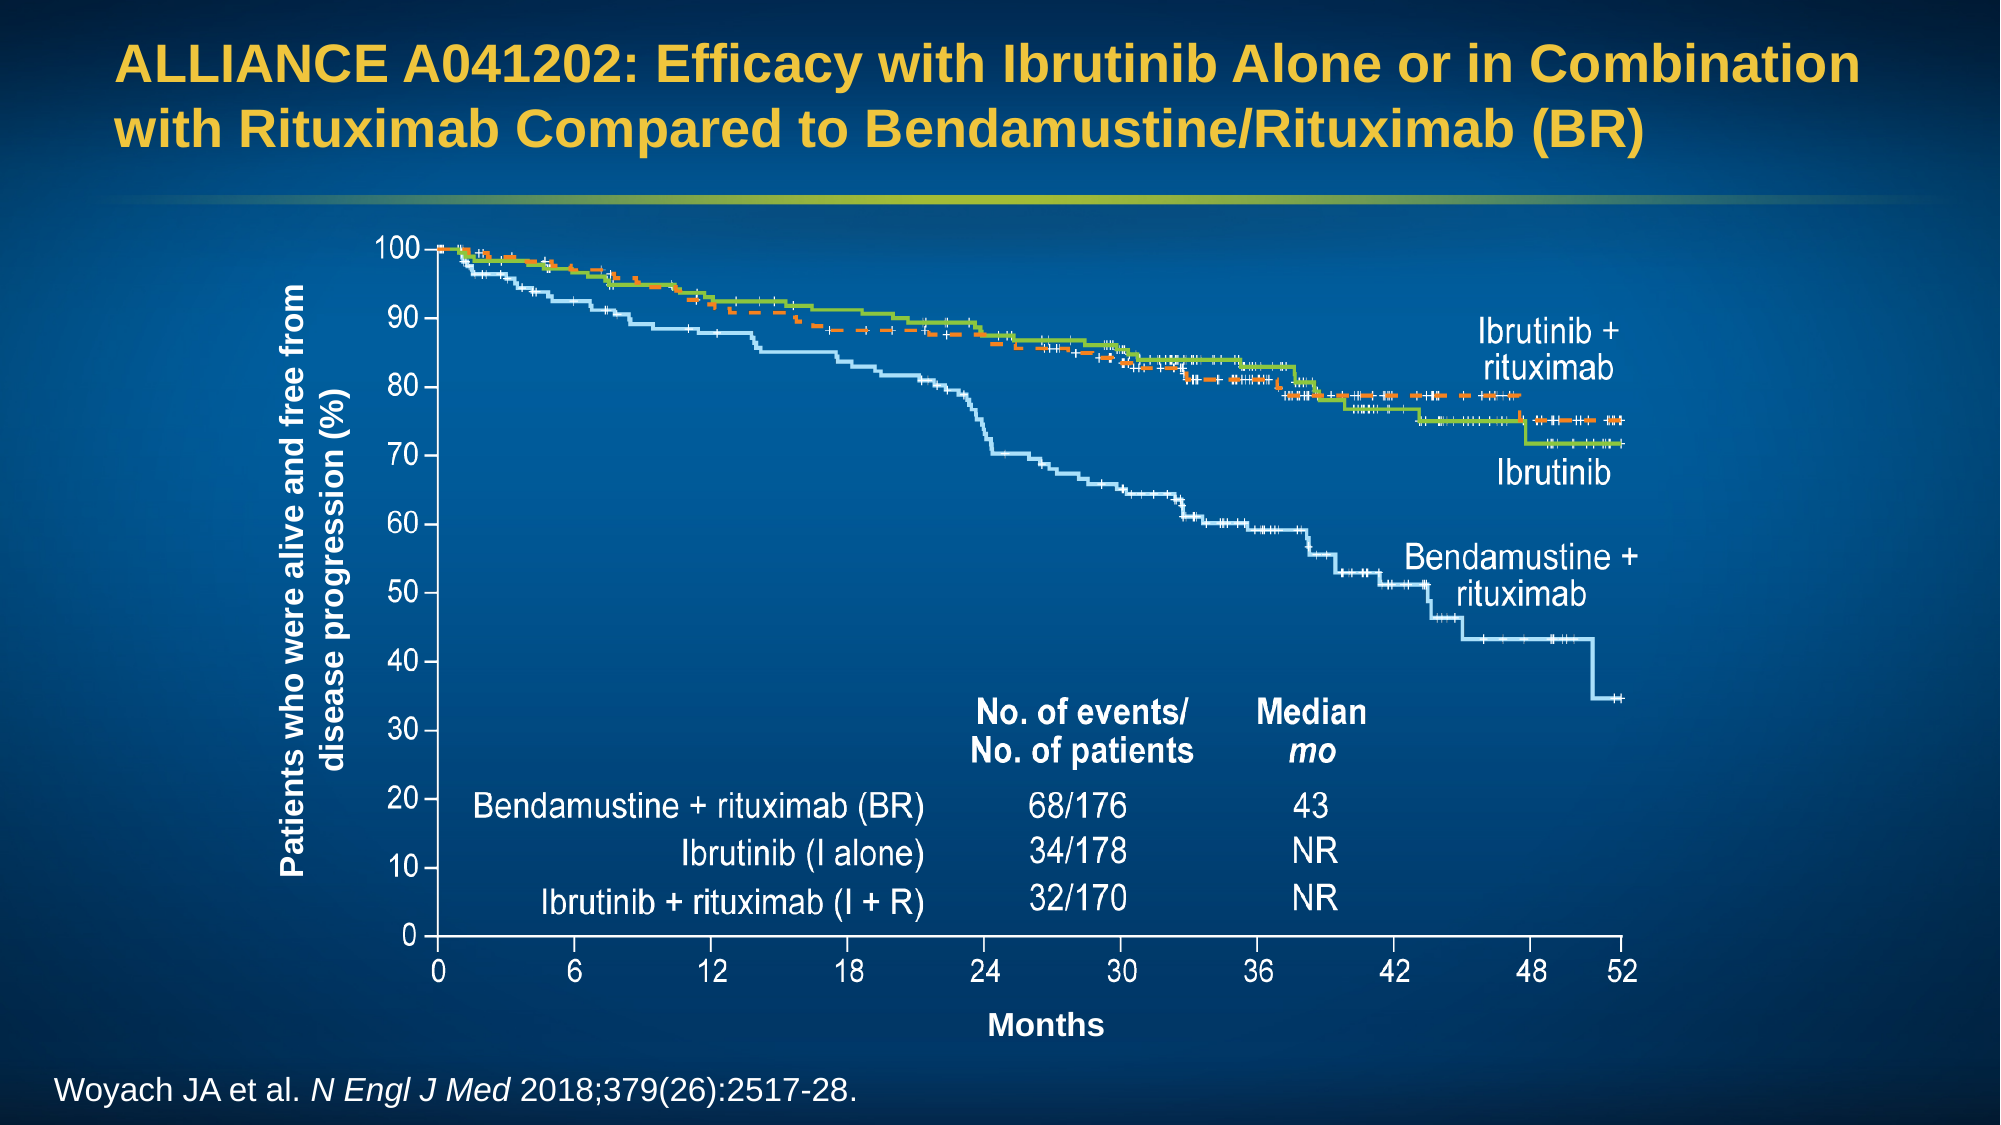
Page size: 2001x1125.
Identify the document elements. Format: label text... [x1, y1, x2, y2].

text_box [262, 224, 1640, 1059]
text_box Woyach JA et al. N Engl J Med 2018;379(26):2517-28. [23, 1043, 1824, 1123]
title ALLIANCE A041202: Efficacy with Ibrutinib Alone or in Combination with Rituximab Compared to Bendamustine/Rituximab (BR) [99, 0, 1900, 188]
picture [0, 0, 2000, 1125]
